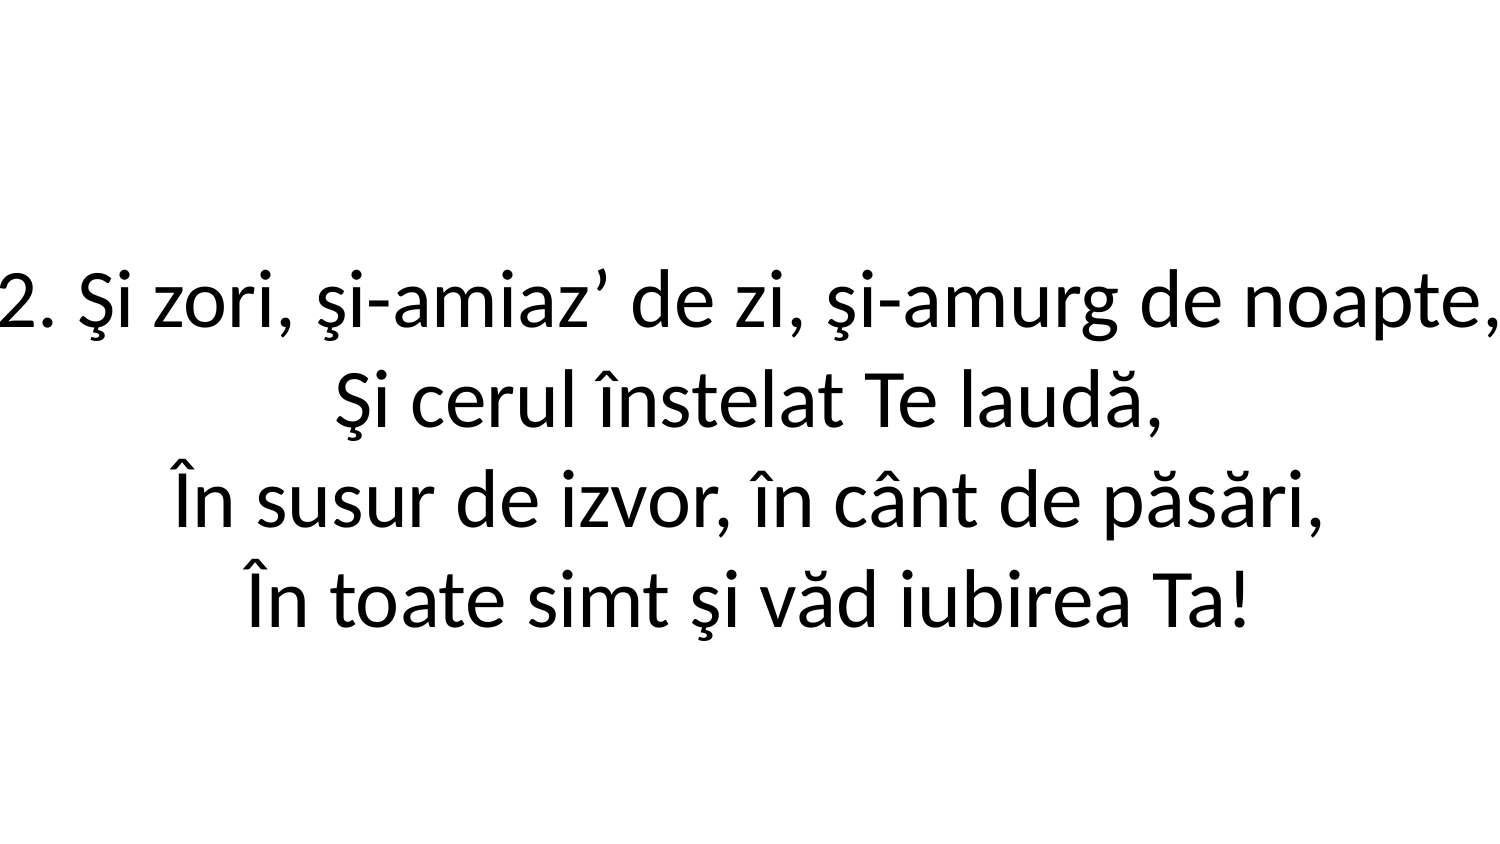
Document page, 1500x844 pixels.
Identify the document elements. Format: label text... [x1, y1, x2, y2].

text_box 2. Şi zori, şi-amiaz’ de zi, şi-amurg de noapte, Şi cerul înstelat Te laudă, În susur de izvor, în cânt de păsări, În toate simt şi văd iubirea Ta! [0, 192, 1500, 652]
